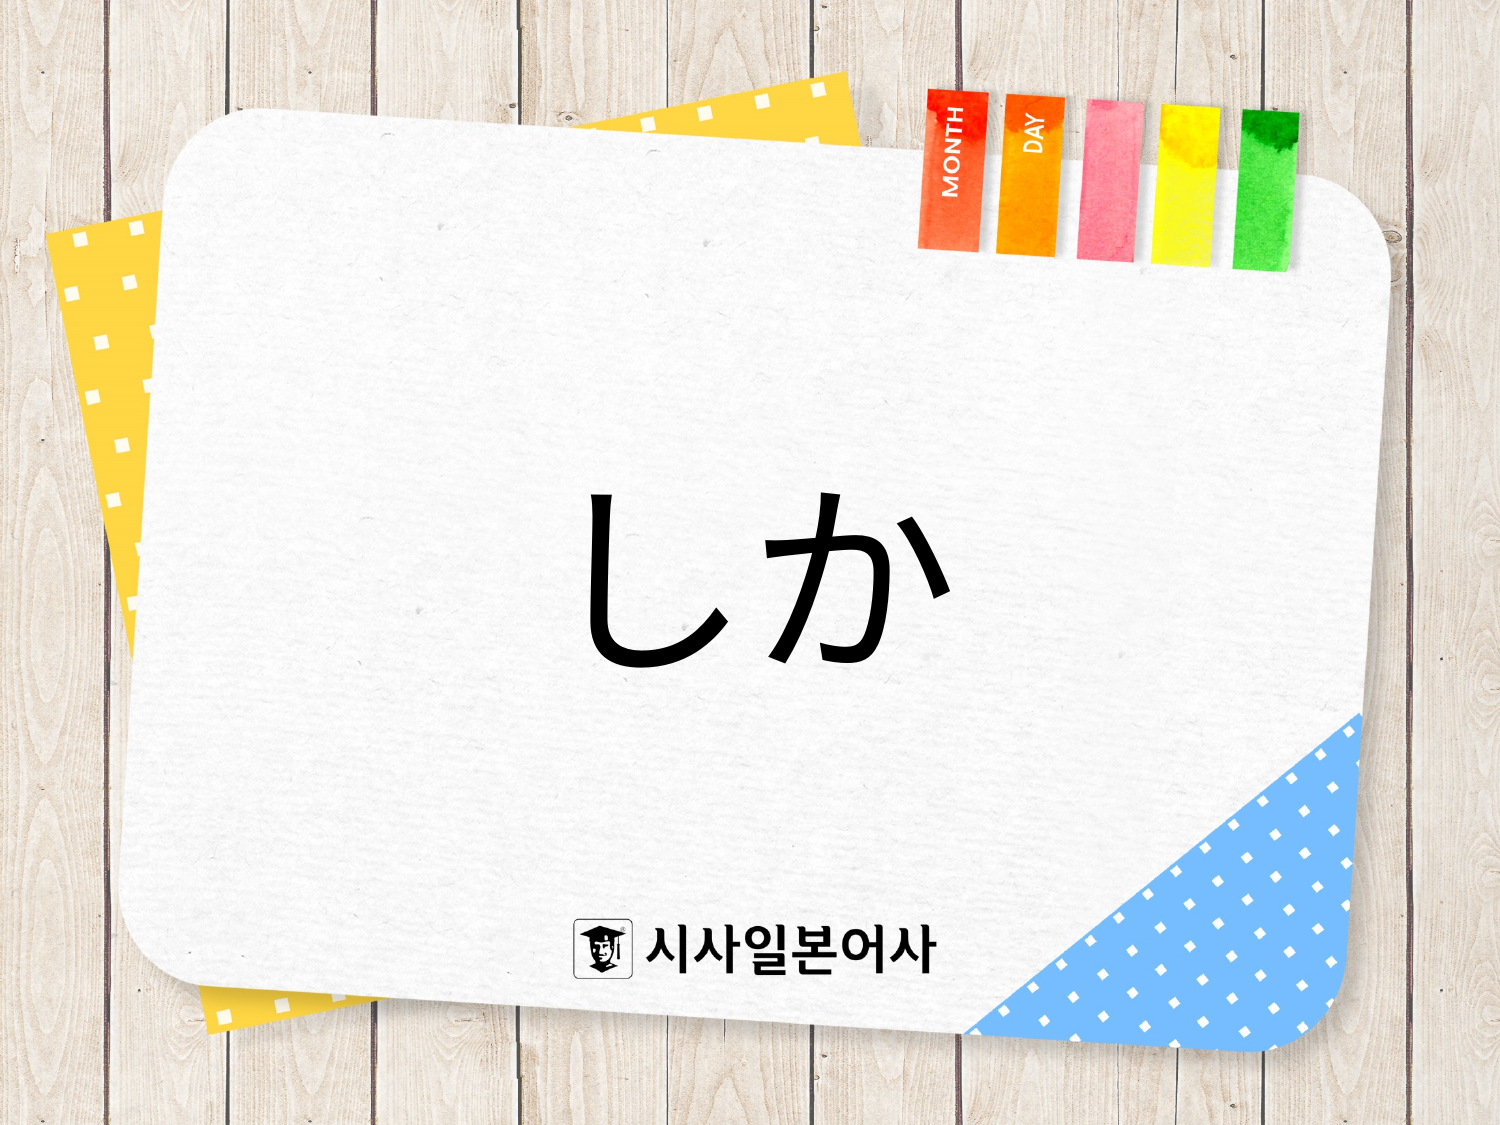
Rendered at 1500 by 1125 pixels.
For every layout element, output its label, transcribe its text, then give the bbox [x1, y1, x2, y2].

title しか [75, 338, 1425, 811]
picture [0, 0, 1500, 1125]
